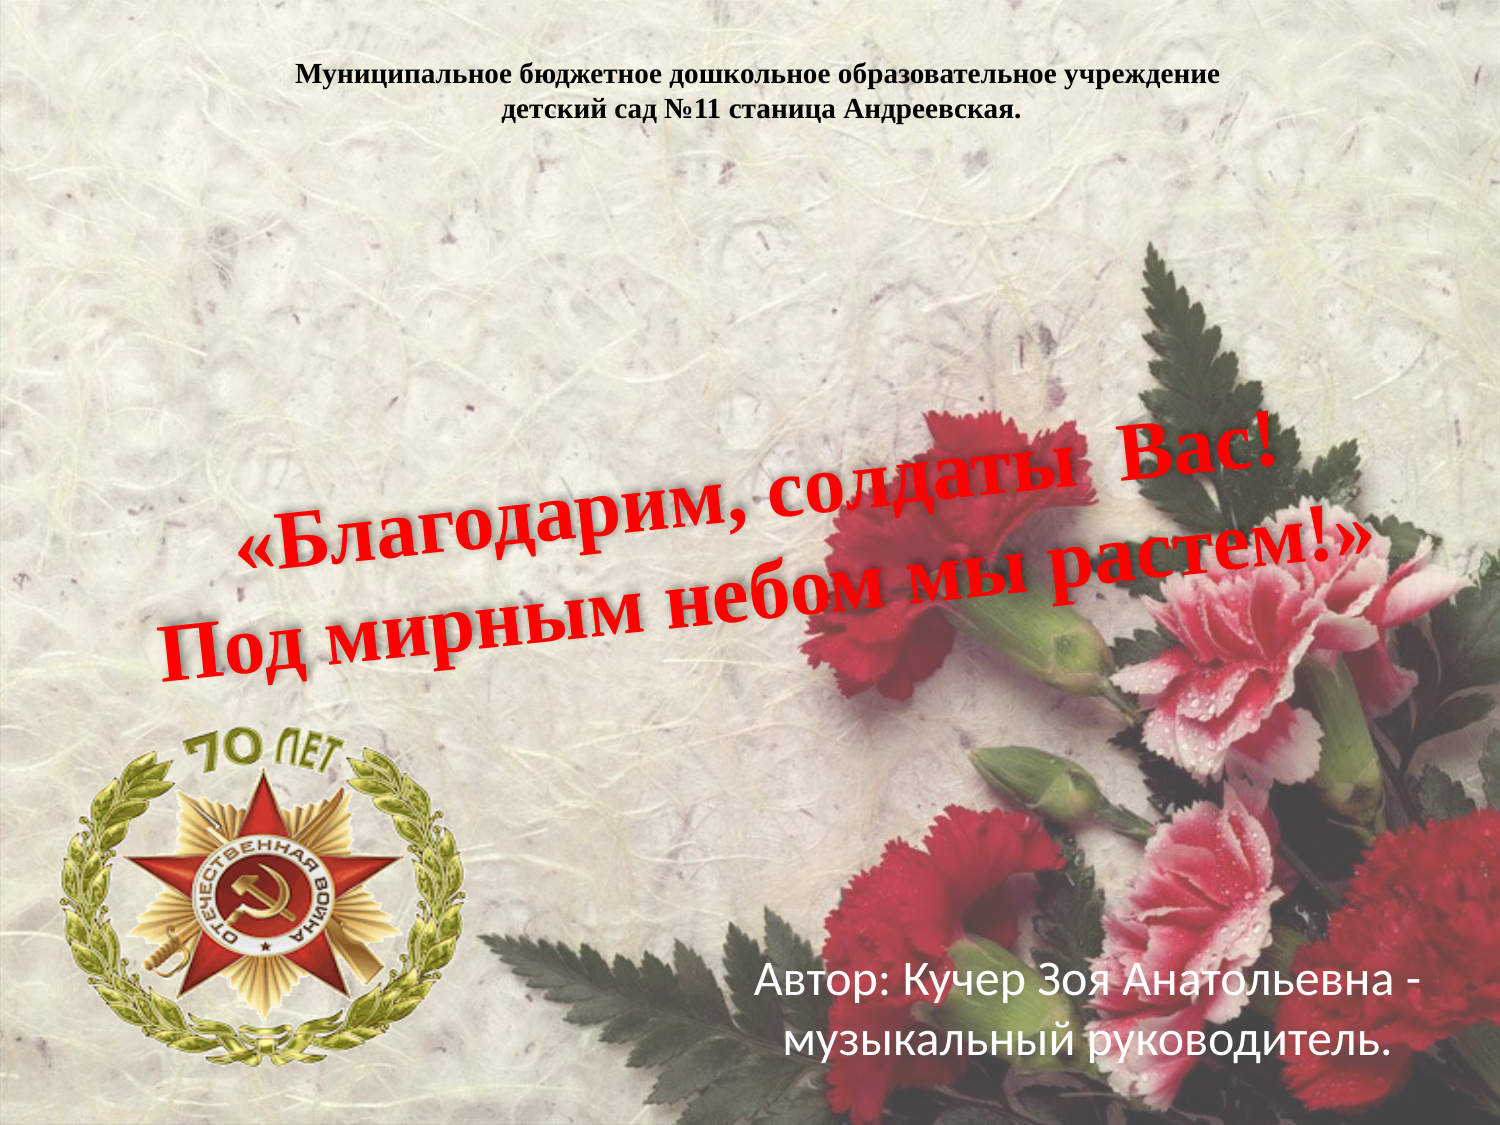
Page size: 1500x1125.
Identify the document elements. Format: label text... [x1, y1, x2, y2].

text_box Муниципальное бюджетное дошкольное образовательное учреждение детский сад №11 станица Андреевская. [175, 47, 1348, 133]
title «Благодарим, солдаты Вас! Под мирным небом мы растем!» [105, 281, 1417, 754]
picture [58, 726, 468, 1067]
subtitle Автор: Кучер Зоя Анатольевна - музыкальный руководитель. [714, 937, 1472, 1097]
